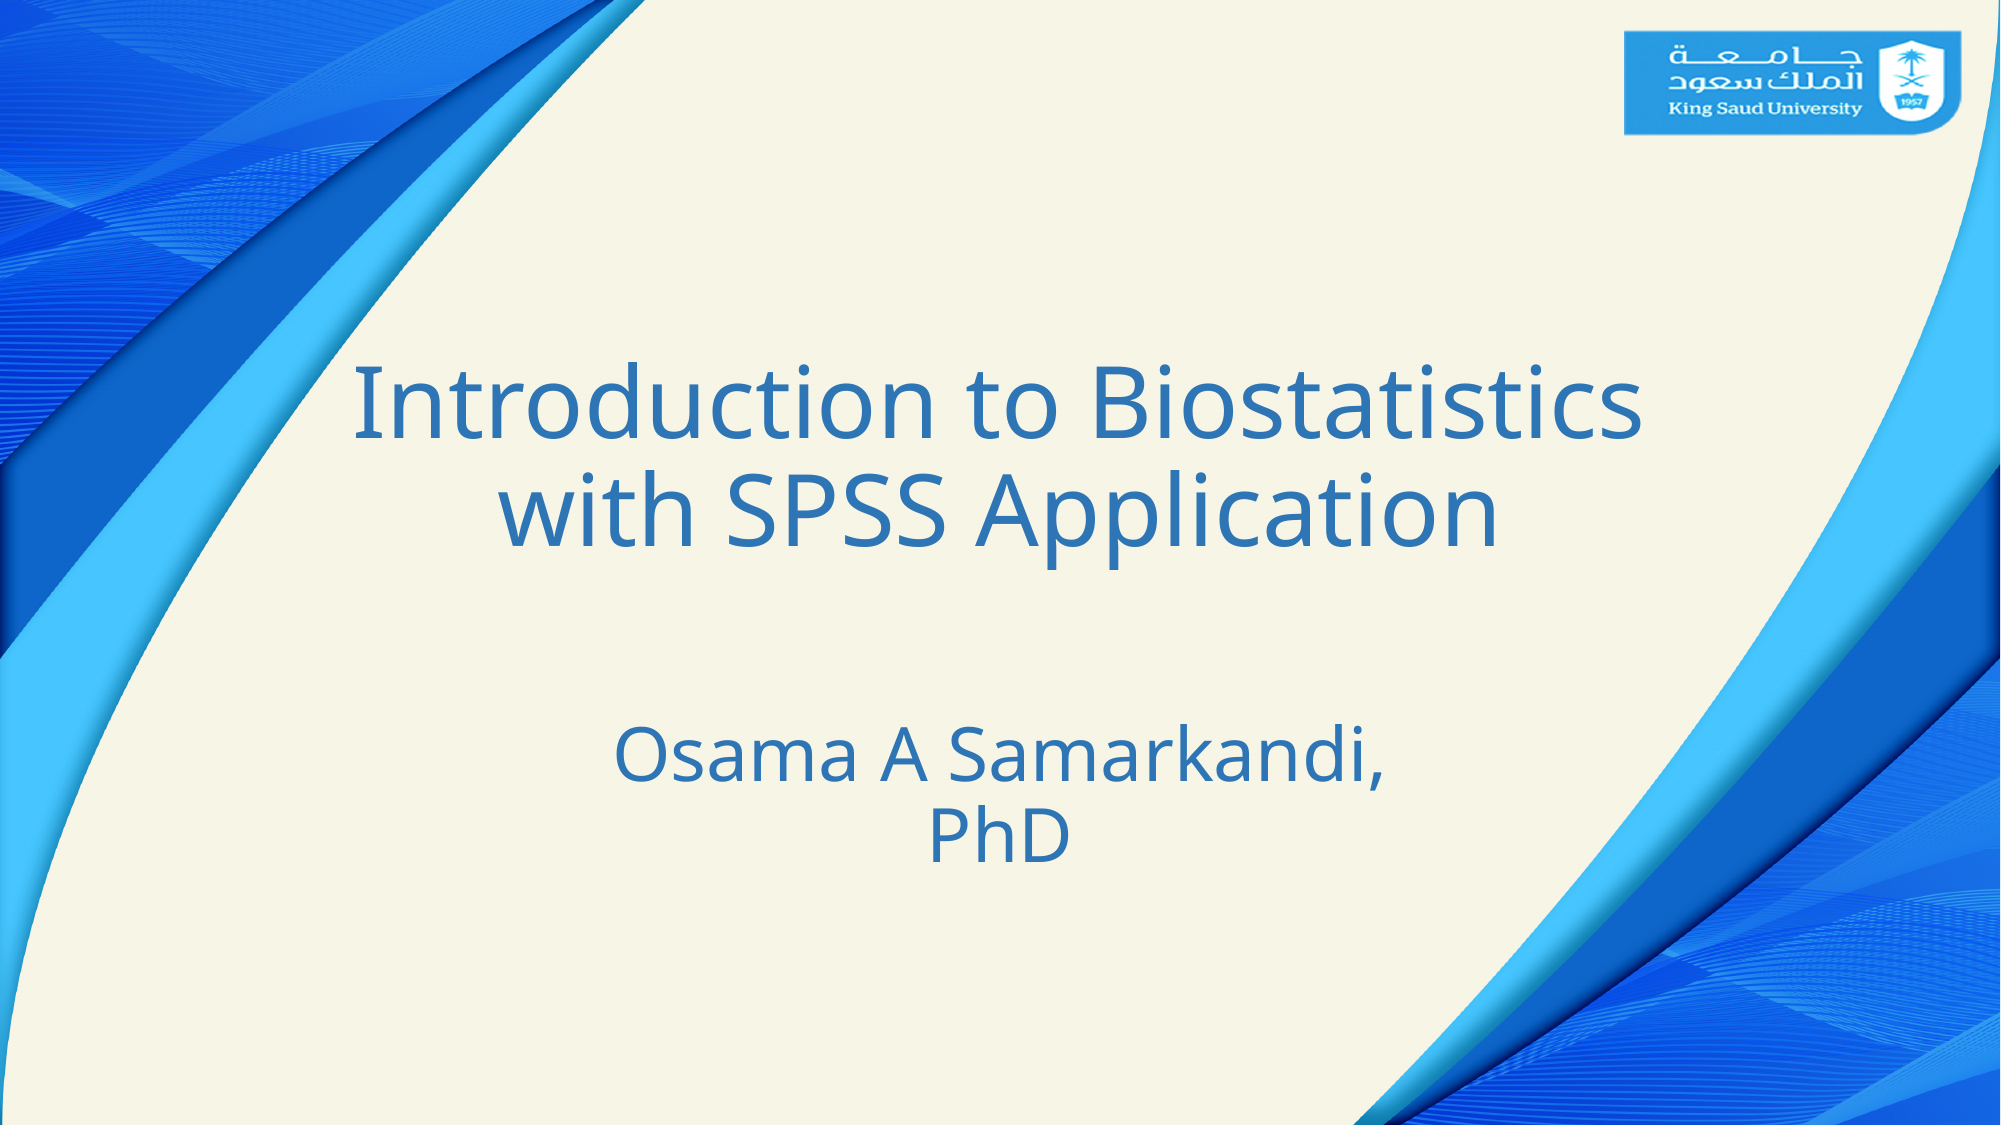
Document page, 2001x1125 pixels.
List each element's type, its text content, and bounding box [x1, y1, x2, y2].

subtitle Osama A Samarkandi, PhD [515, 709, 1485, 981]
title Introduction to Biostatistics with SPSS Application [249, 184, 1750, 576]
picture [0, 0, 2001, 1125]
